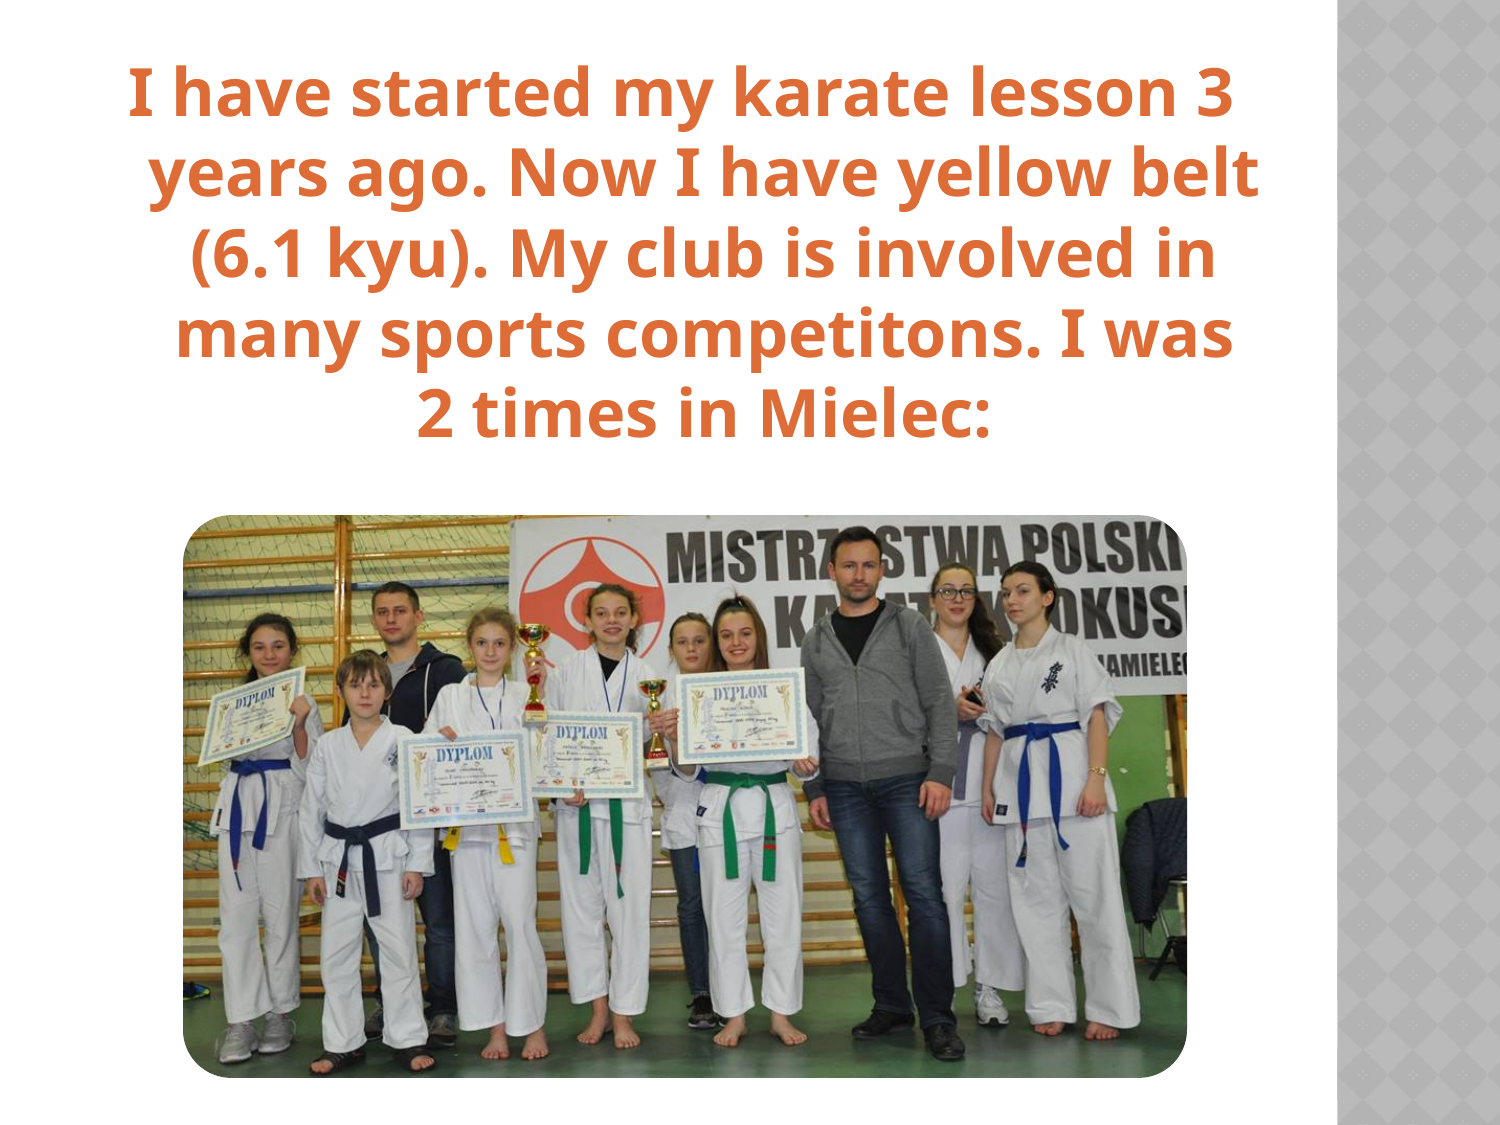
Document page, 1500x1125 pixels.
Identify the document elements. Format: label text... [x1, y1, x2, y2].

list I have started my karate lesson 3 years ago. Now I have yellow belt (6.1 kyu). My club is involved in many sports competitons. I was 2 times in Mielec: [88, 42, 1276, 838]
picture [182, 514, 1188, 1079]
